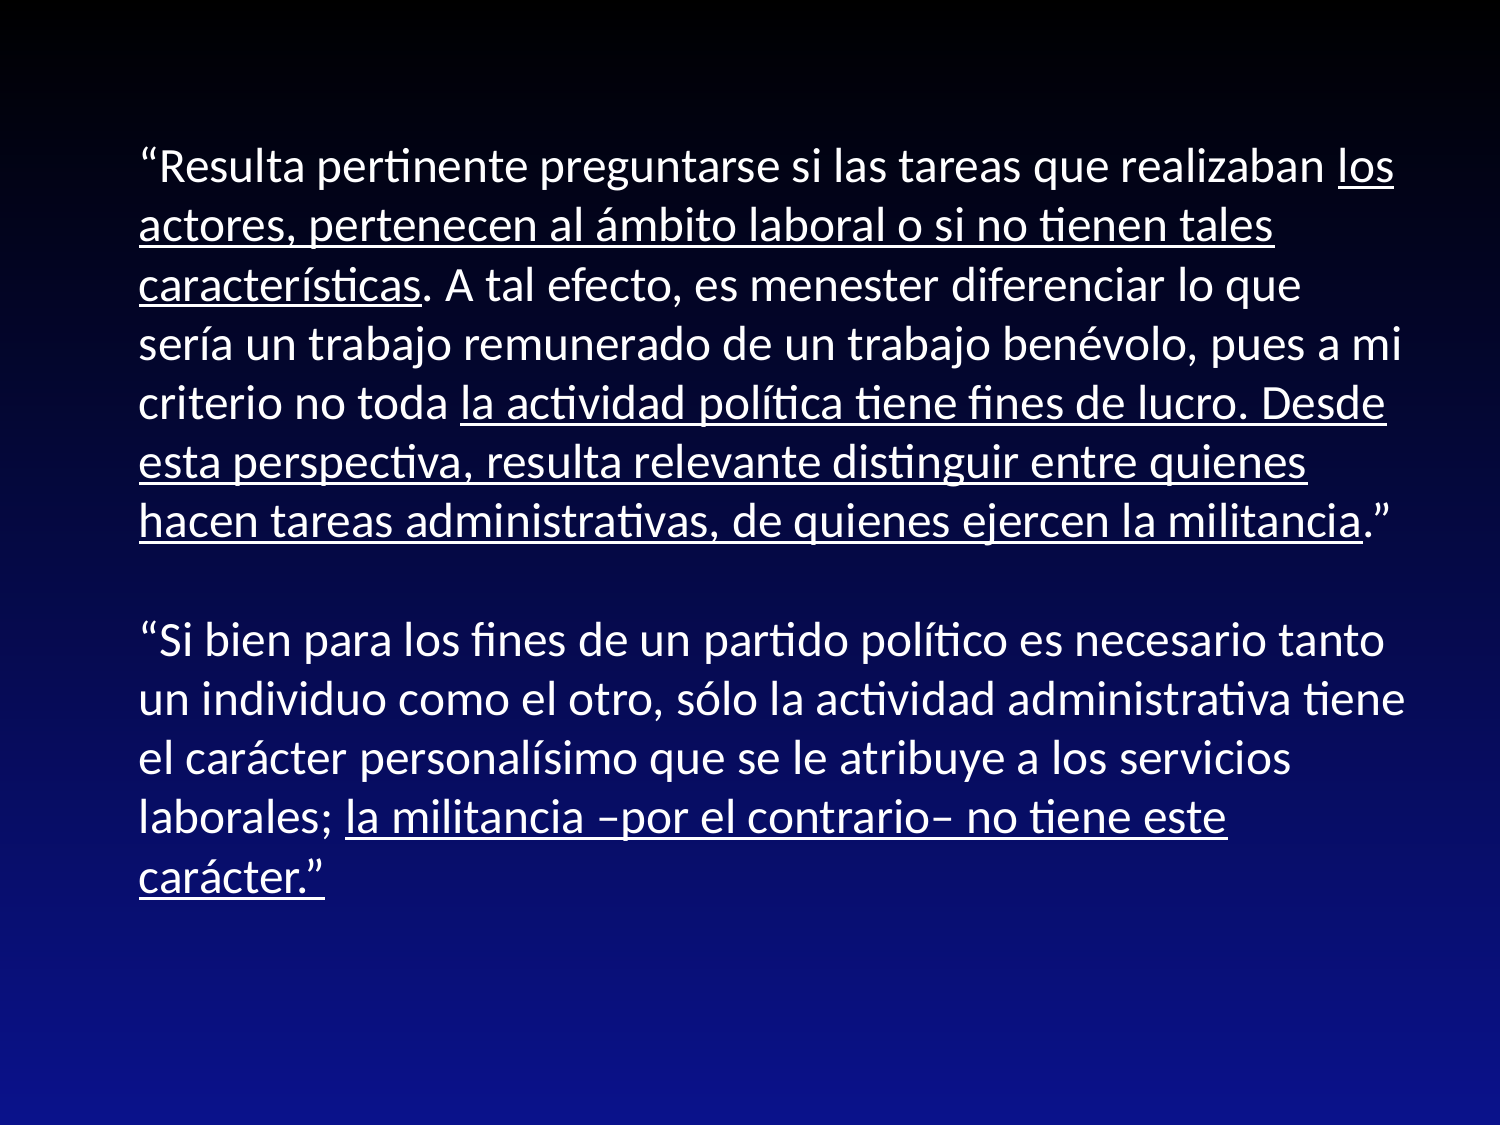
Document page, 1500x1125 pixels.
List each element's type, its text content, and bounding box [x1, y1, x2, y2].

list “Resulta pertinente preguntarse si las tareas que realizaban los actores, pertenecen al ámbito laboral o si no tienen tales características. A tal efecto, es menester diferenciar lo que sería un trabajo remunerado de un trabajo benévolo, pues a mi criterio no toda la actividad política tiene fines de lucro. Desde esta perspectiva, resulta relevante distinguir entre quienes hacen tareas administrativas, de quienes ejercen la militancia.” “Si bien para los fines de un partido político es necesario tanto un individuo como el otro, sólo la actividad administrativa tiene el carácter personalísimo que se le atribuye a los servicios laborales; la militancia –por el contrario– no tiene este carácter.” [74, 66, 1426, 1006]
